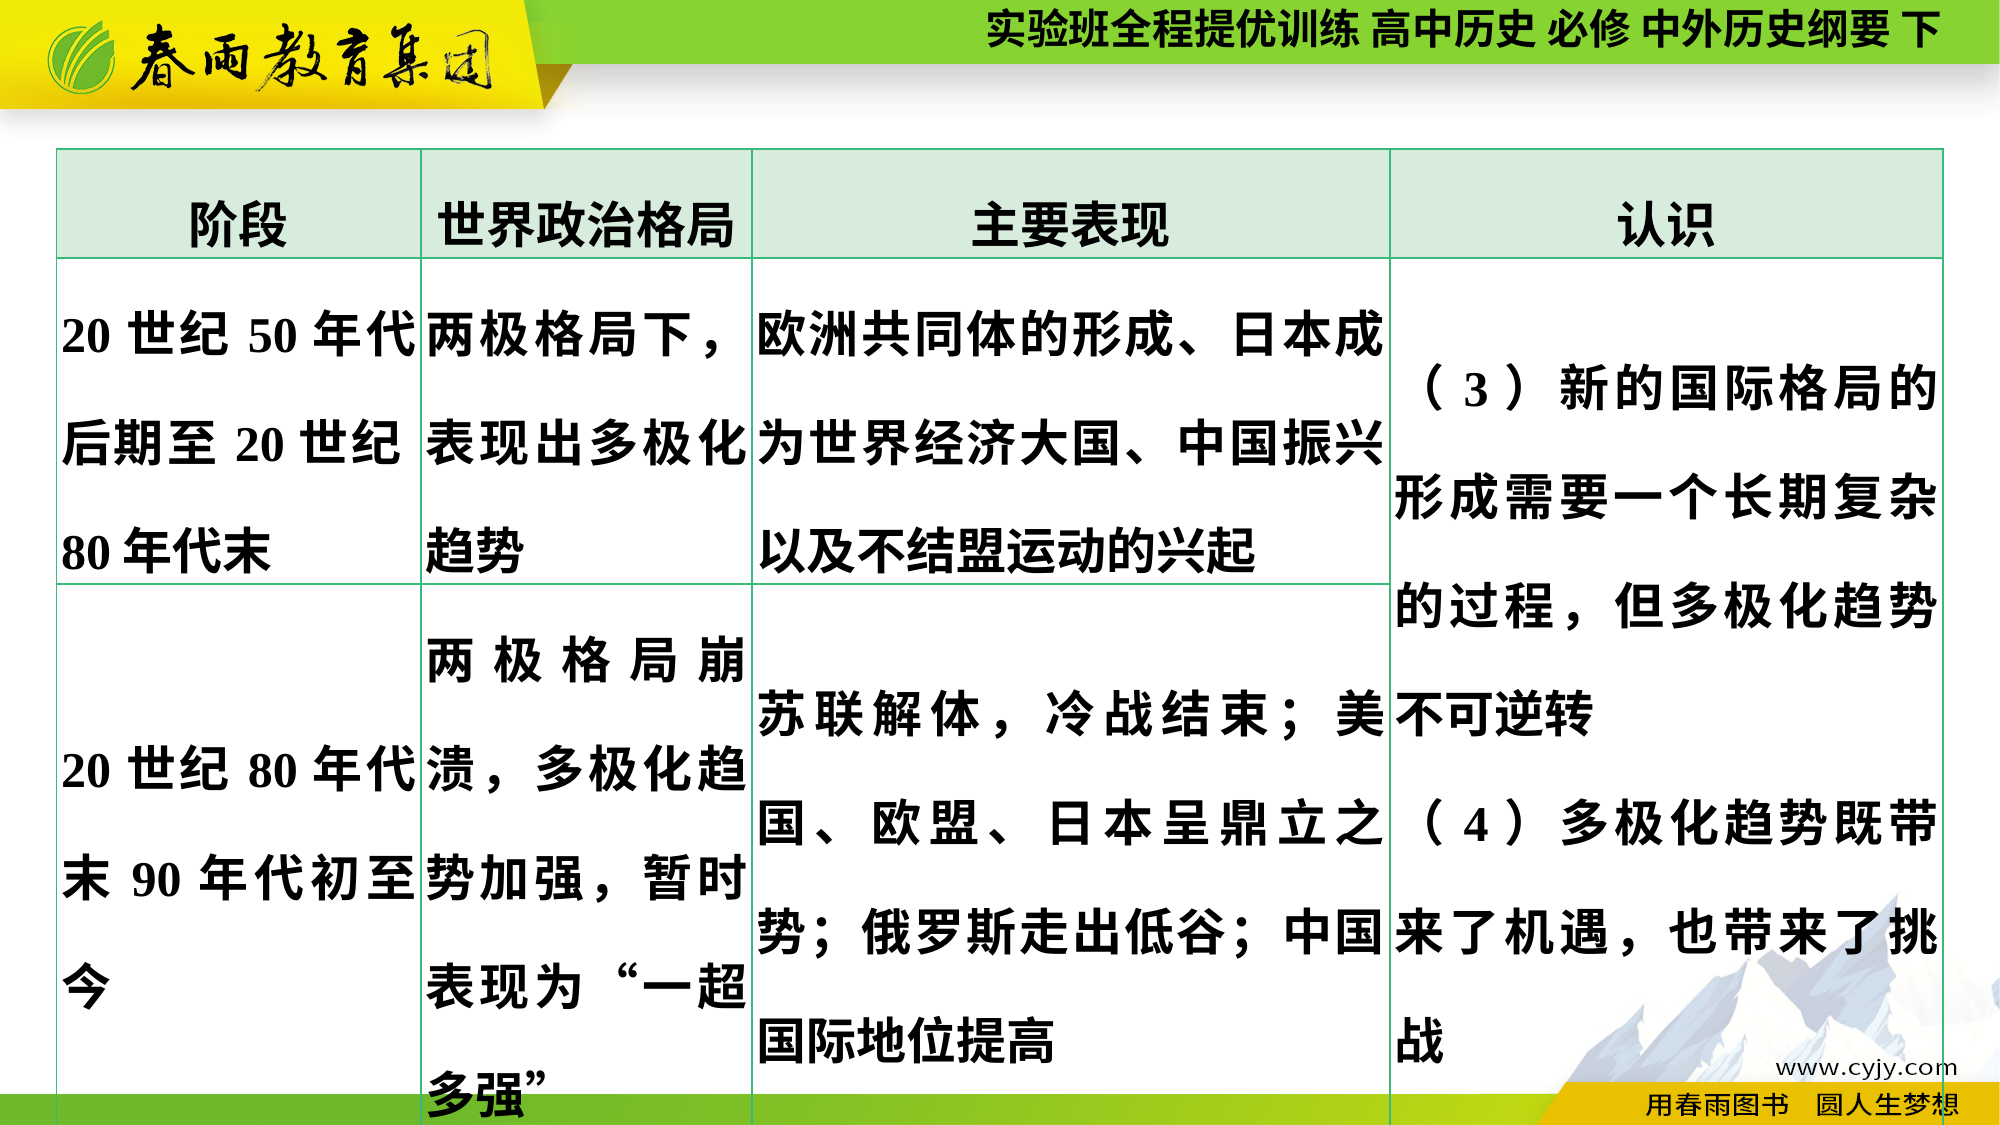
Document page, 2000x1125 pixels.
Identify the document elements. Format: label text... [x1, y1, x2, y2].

table_cell 两极格局崩溃，多极化趋势加强，暂时表现为“一超多强” [422, 585, 751, 1125]
table_header 主要表现 [753, 150, 1389, 257]
table_cell 20世纪50年代后期至20世纪80年代末 [57, 259, 420, 583]
table_header 认识 [1391, 150, 1942, 257]
table_cell 20世纪80年代末90年代初至今 [57, 585, 420, 1125]
table_cell （3）新的国际格局的形成需要一个长期复杂的过程，但多极化趋势不可逆转 （4）多极化趋势既带来了机遇，也带来了挑战 [1391, 259, 1942, 1125]
table_cell 两极格局下，表现出多极化趋势 [422, 259, 751, 583]
table_cell 欧洲共同体的形成、日本成为世界经济大国、中国振兴以及不结盟运动的兴起 [753, 259, 1389, 583]
picture [0, 0, 2000, 1125]
table_cell 苏联解体，冷战结束；美国、欧盟、日本呈鼎立之势；俄罗斯走出低谷；中国国际地位提高 [753, 585, 1389, 1125]
table_header 阶段 [57, 150, 420, 257]
table_header 世界政治格局 [422, 150, 751, 257]
